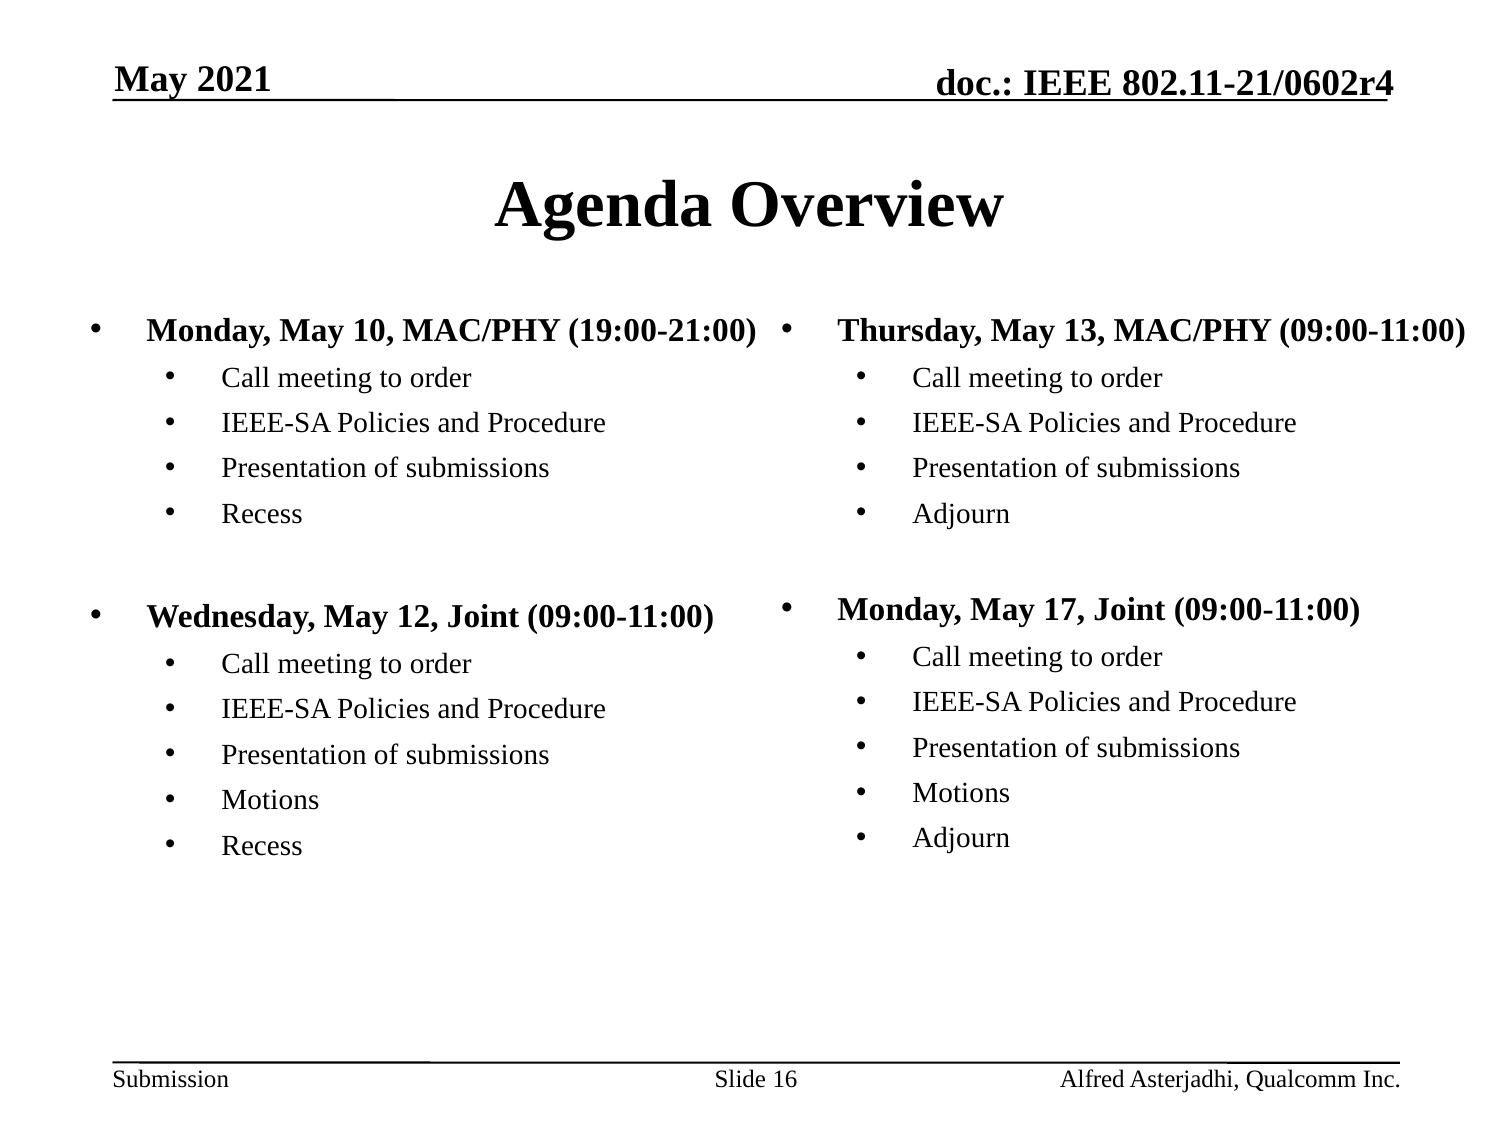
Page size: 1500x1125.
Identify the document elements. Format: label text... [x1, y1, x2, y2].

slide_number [114, 54, 423, 100]
footer Alfred Asterjadhi, Qualcomm Inc. [878, 1061, 1402, 1093]
title Agenda Overview [112, 112, 1388, 288]
slide_number Slide 16 [712, 1061, 800, 1123]
text_box Thursday, May 13, MAC/PHY (09:00-11:00) Call meeting to order IEEE-SA Policies and Procedure Presentation of submissions Adjourn Monday, May 17, Joint (09:00-11:00) Call meeting to order IEEE-SA Policies and Procedure Presentation of submissions Motions Adjourn [765, 300, 1495, 963]
list Monday, May 10, MAC/PHY (19:00-21:00) Call meeting to order IEEE-SA Policies and Procedure Presentation of submissions Recess Wednesday, May 12, Joint (09:00-11:00) Call meeting to order IEEE-SA Policies and Procedure Presentation of submissions Motions Recess [74, 299, 788, 1063]
